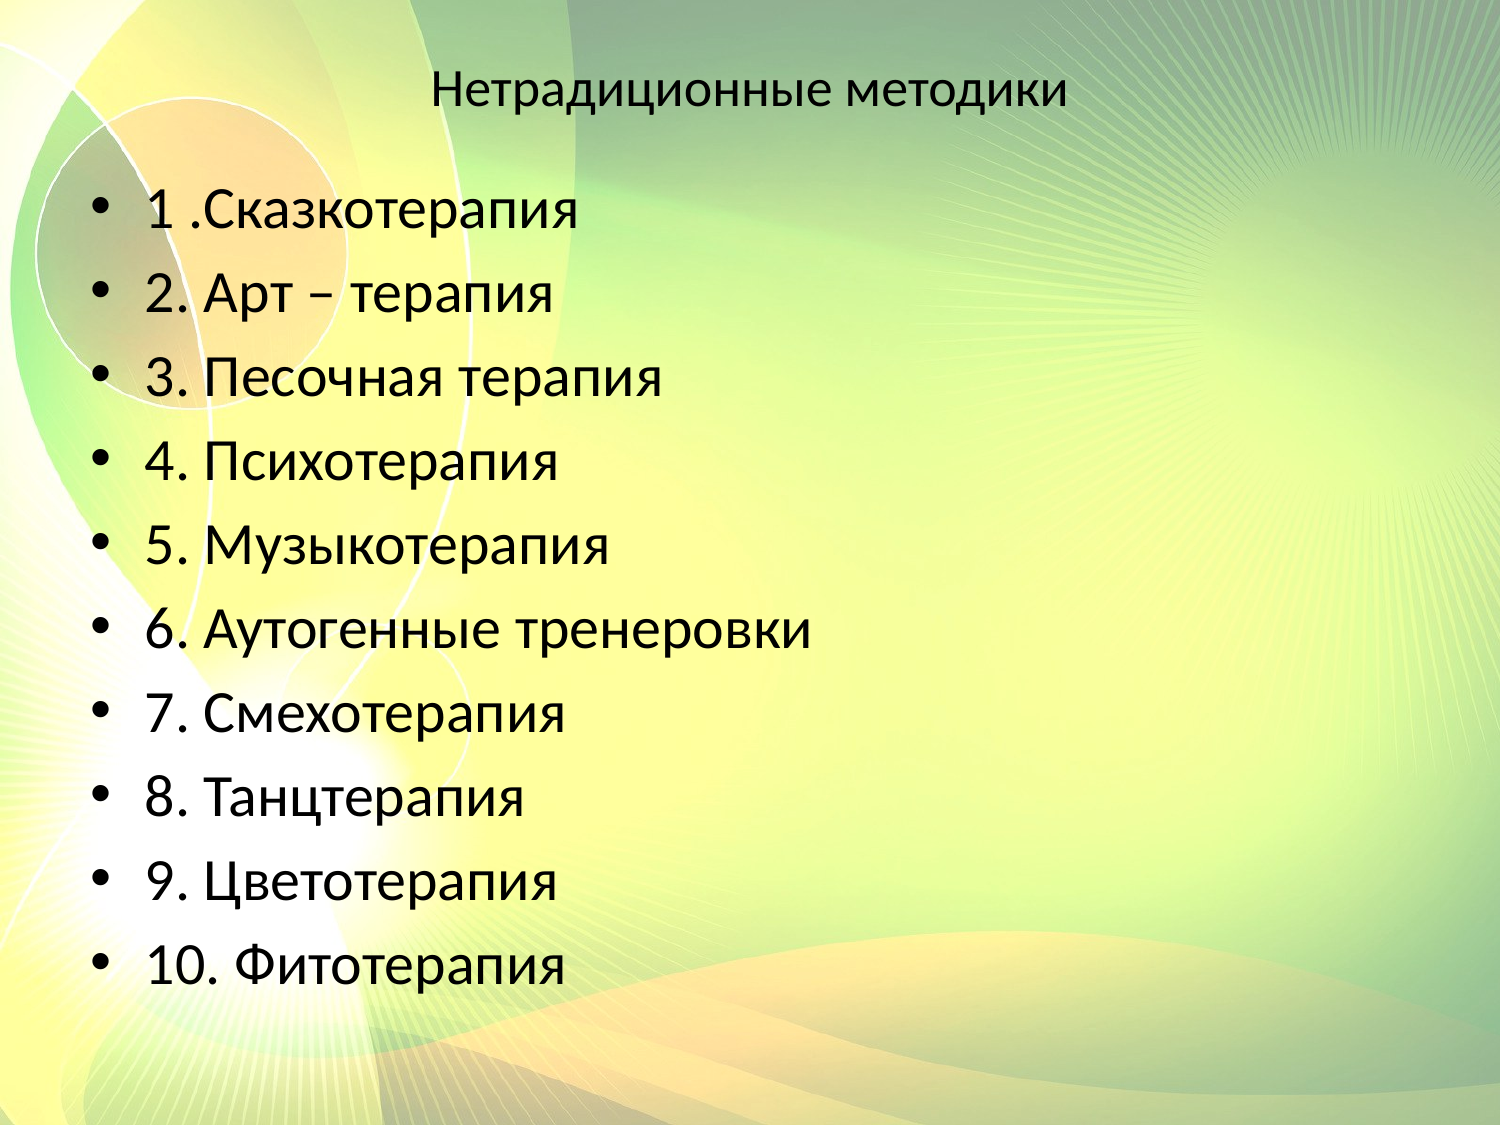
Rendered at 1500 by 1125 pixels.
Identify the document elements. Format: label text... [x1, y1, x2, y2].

picture [0, 0, 1500, 1125]
list 1 .Сказкотерапия 2. Арт – терапия 3. Песочная терапия 4. Психотерапия 5. Музыкотерапия 6. Аутогенные тренеровки 7. Смехотерапия 8. Танцтерапия 9. Цветотерапия 10. Фитотерапия [75, 160, 1425, 1005]
title Нетрадиционные методики [75, 45, 1425, 126]
